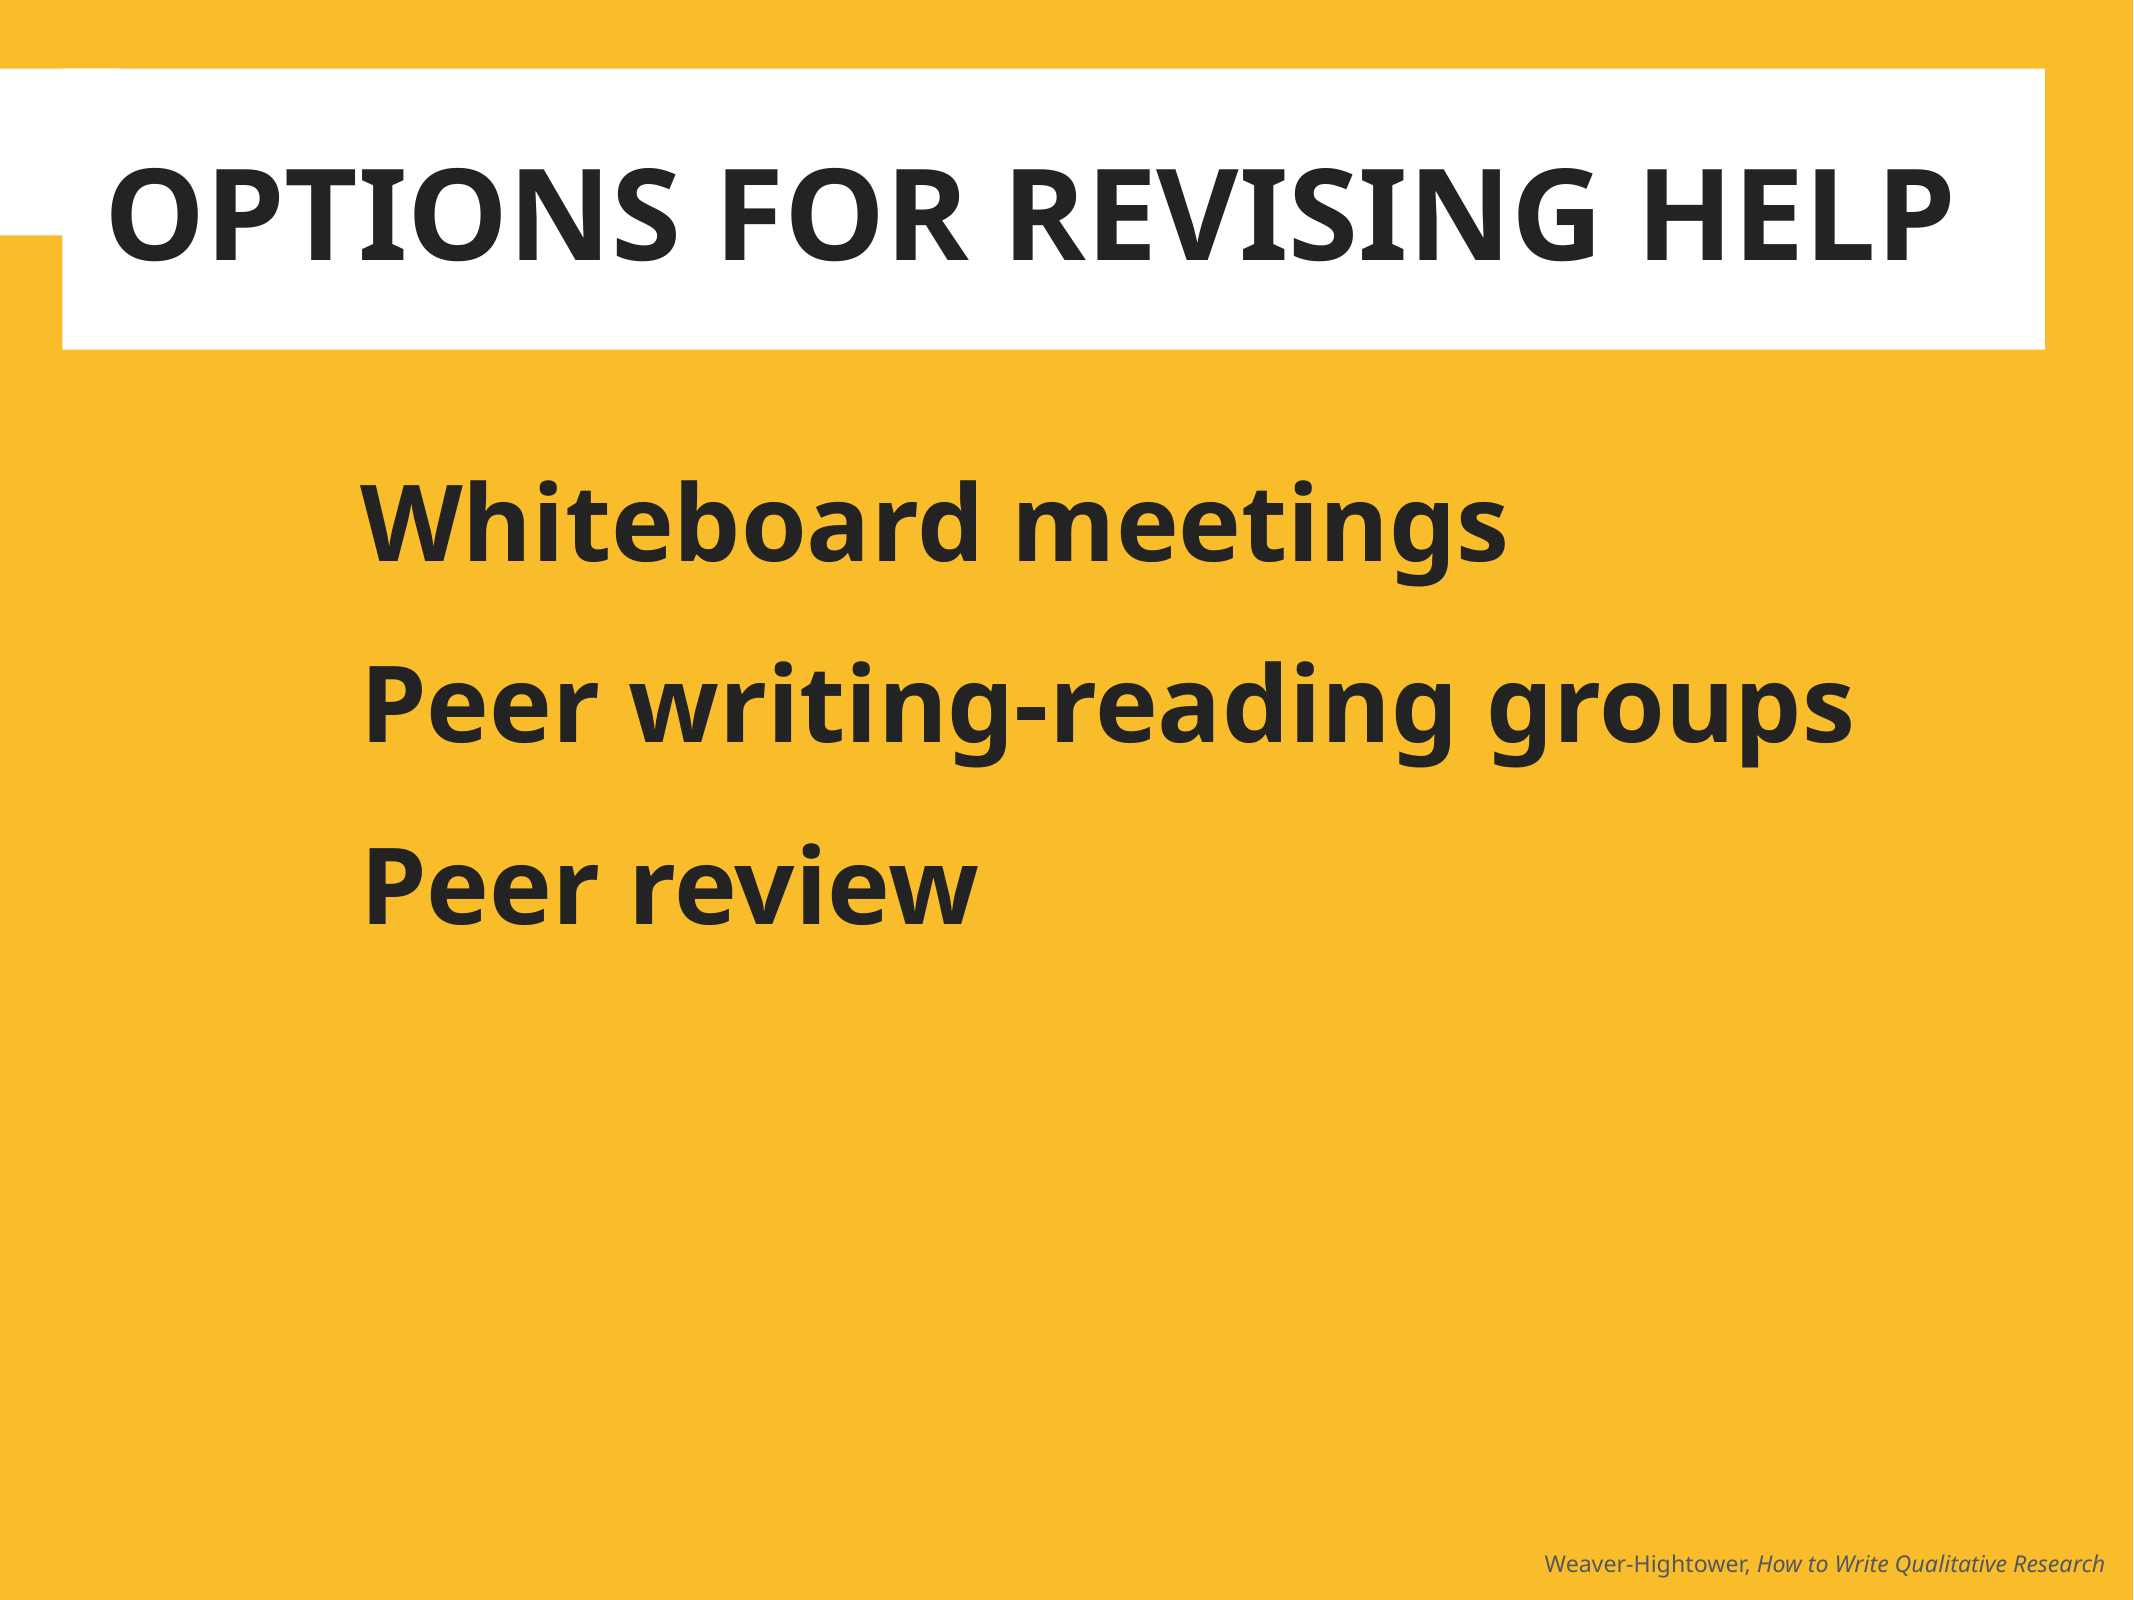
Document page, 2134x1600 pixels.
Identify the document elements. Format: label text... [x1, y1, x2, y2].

list Peer writing-reading groups [358, 622, 1927, 793]
title Options for Revising Help [61, 68, 2046, 351]
list Peer review [358, 803, 1927, 932]
list Whiteboard meetings [358, 441, 1927, 611]
